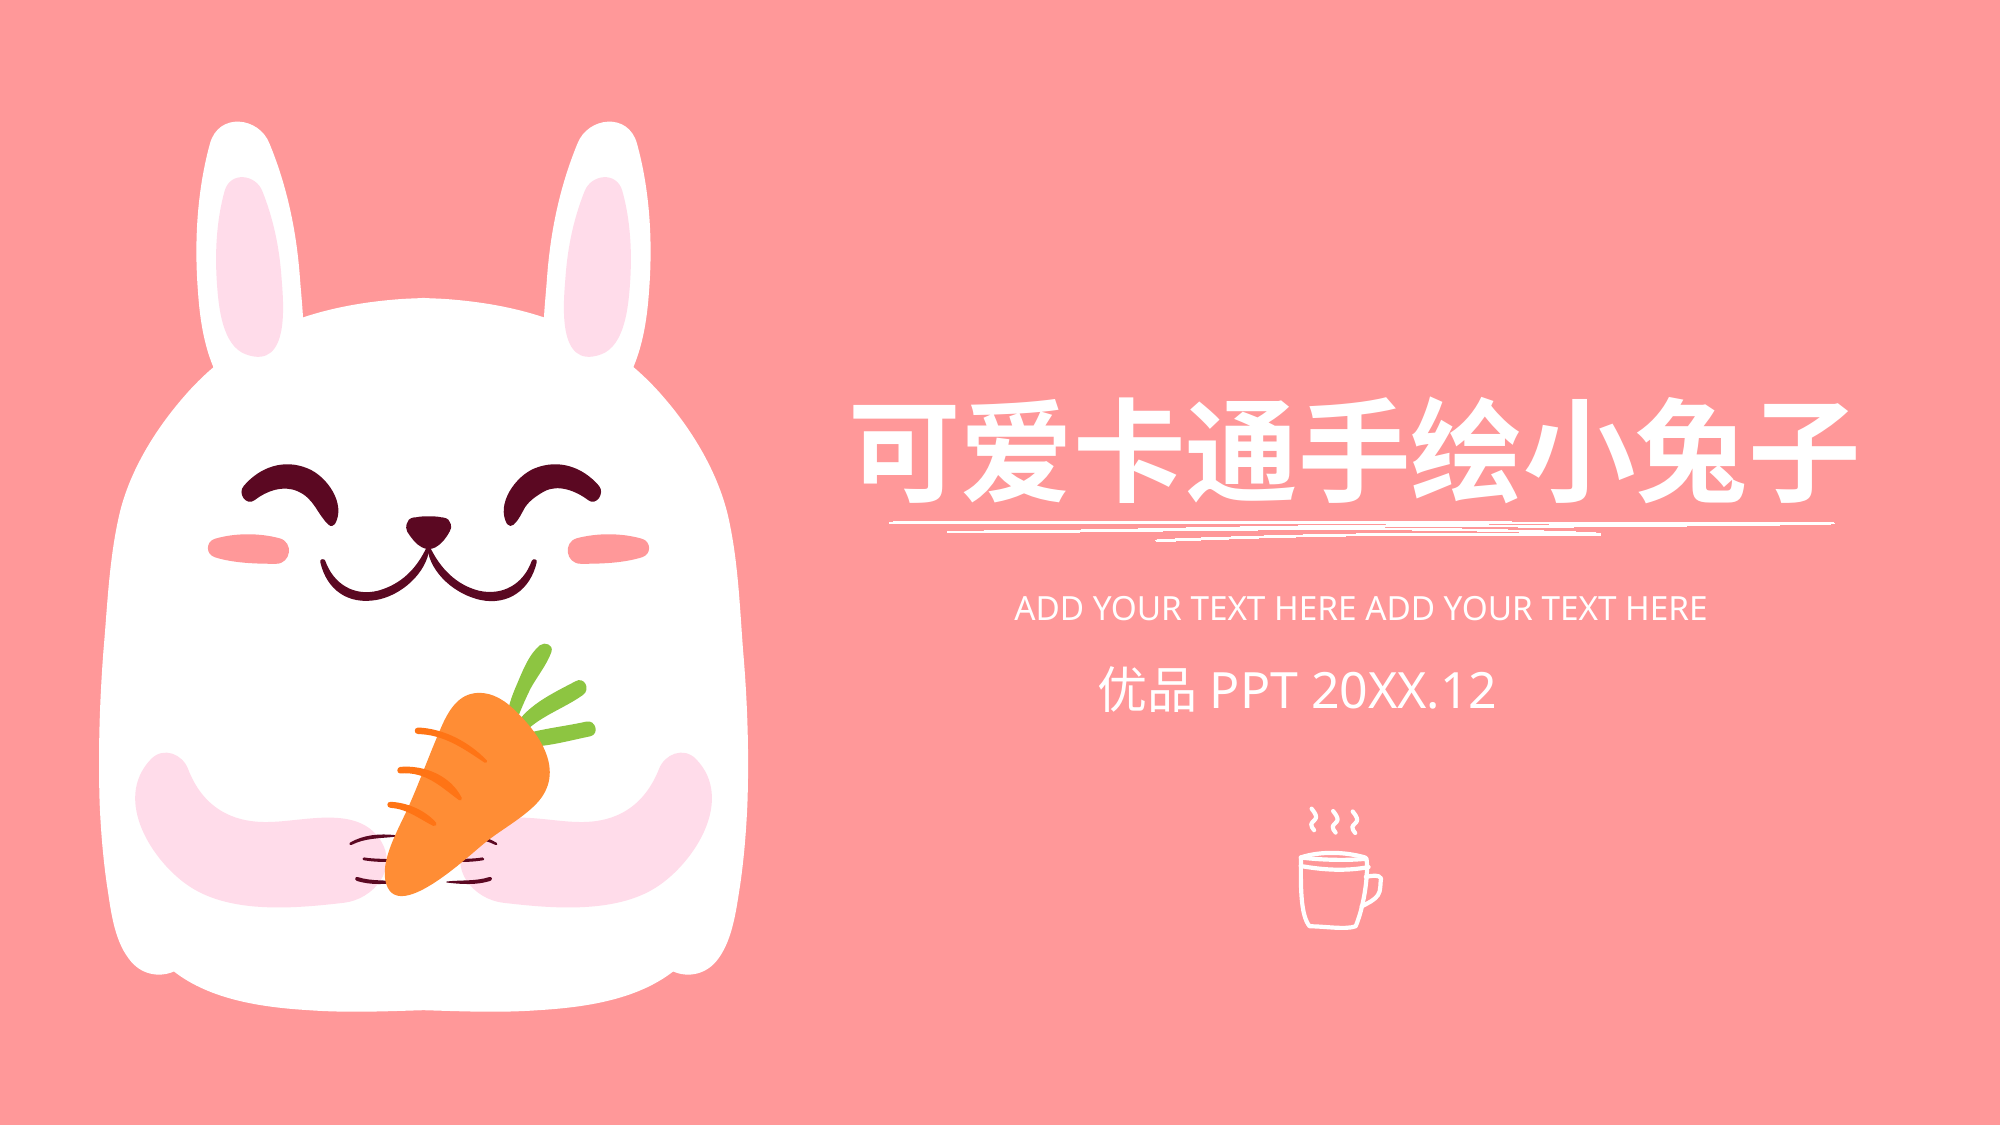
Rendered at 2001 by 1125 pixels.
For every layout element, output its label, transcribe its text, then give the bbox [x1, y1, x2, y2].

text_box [97, 111, 750, 1013]
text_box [1300, 808, 1382, 928]
text_box [889, 521, 1835, 542]
text_box 优品PPT 20XX.12 [1083, 650, 1678, 726]
text_box ADD YOUR TEXT HERE ADD YOUR TEXT HERE [914, 559, 1818, 634]
text_box 可爱卡通手绘小兔子 [833, 346, 1892, 523]
